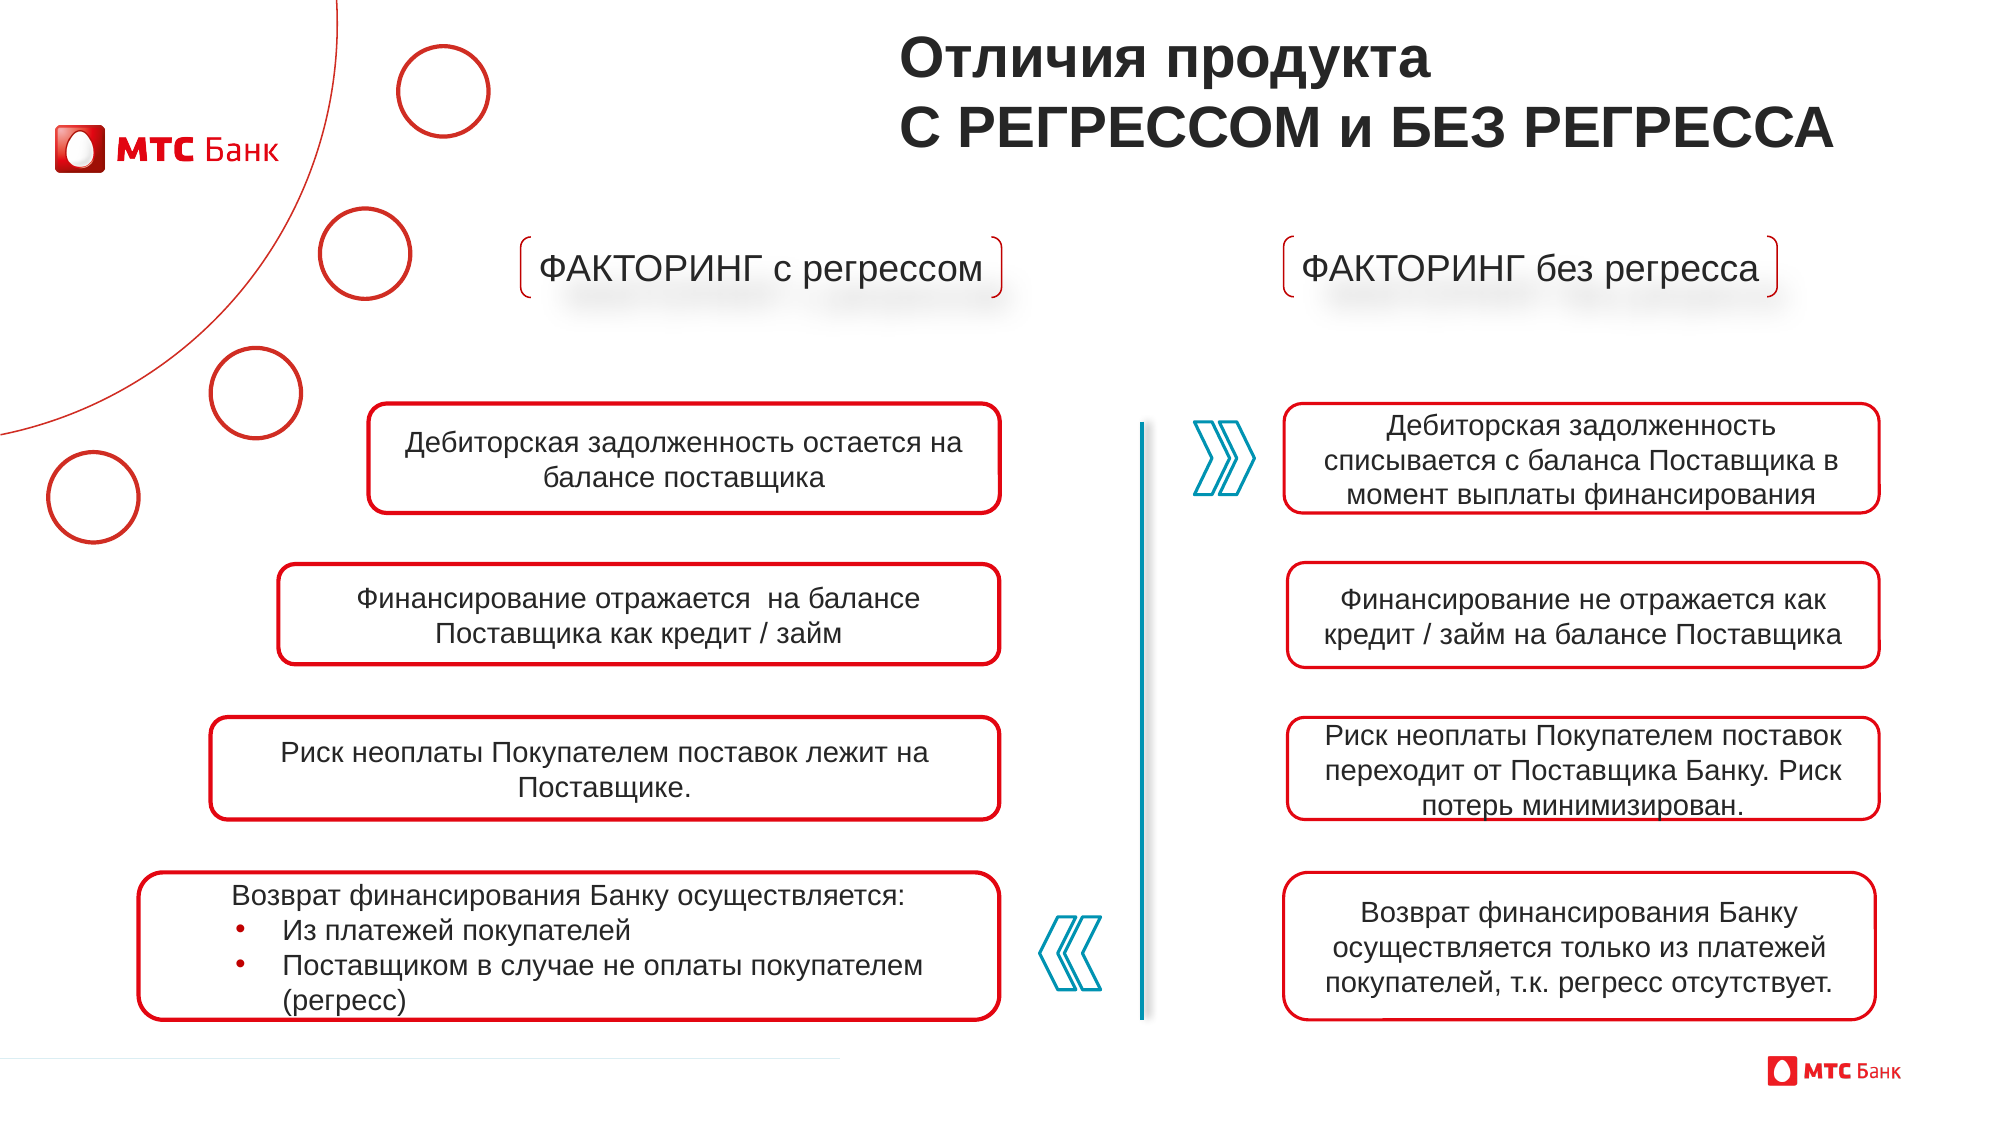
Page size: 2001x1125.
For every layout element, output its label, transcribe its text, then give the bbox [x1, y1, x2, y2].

text_box Риск неоплаты Покупателем поставок лежит на Поставщике. [208, 714, 1002, 822]
text_box [396, 44, 491, 139]
text_box [1037, 914, 1078, 992]
text_box [317, 206, 413, 301]
text_box ФАКТОРИНГ с регрессом [513, 236, 526, 297]
text_box [1062, 914, 1103, 992]
text_box Отличия продукта С РЕГРЕССОМ и БЕЗ РЕГРЕССА [881, 88, 2000, 165]
picture [1767, 1046, 1901, 1095]
text_box [208, 345, 304, 441]
text_box [0, 0, 339, 436]
picture [54, 125, 279, 173]
text_box [519, 236, 1003, 299]
text_box Дебиторская задолженность списывается с баланса Поставщика в момент выплаты финансирования [1281, 401, 1882, 516]
text_box Риск неоплаты Покупателем поставок переходит от Поставщика Банку. Риск потерь минимизирован. [1285, 715, 1882, 822]
text_box [1282, 235, 1778, 298]
text_box Финансирование отражается на балансе Поставщика как кредит / займ [276, 561, 1002, 667]
text_box Возврат финансирования Банку осуществляется только из платежей покупателей, т.к. регресс отсутствует. [1281, 870, 1878, 1022]
text_box Дебиторская задолженность остается на балансе поставщика [366, 401, 1002, 516]
text_box Возврат финансирования Банку осуществляется: Из платежей покупателей Поставщиком в случае не оплаты покупателем (регресс) [136, 870, 1002, 1022]
text_box Финансирование не отражается как кредит / займ на балансе Поставщика [1285, 560, 1882, 670]
text_box [1217, 419, 1257, 497]
text_box [46, 449, 141, 545]
text_box [1192, 419, 1232, 497]
